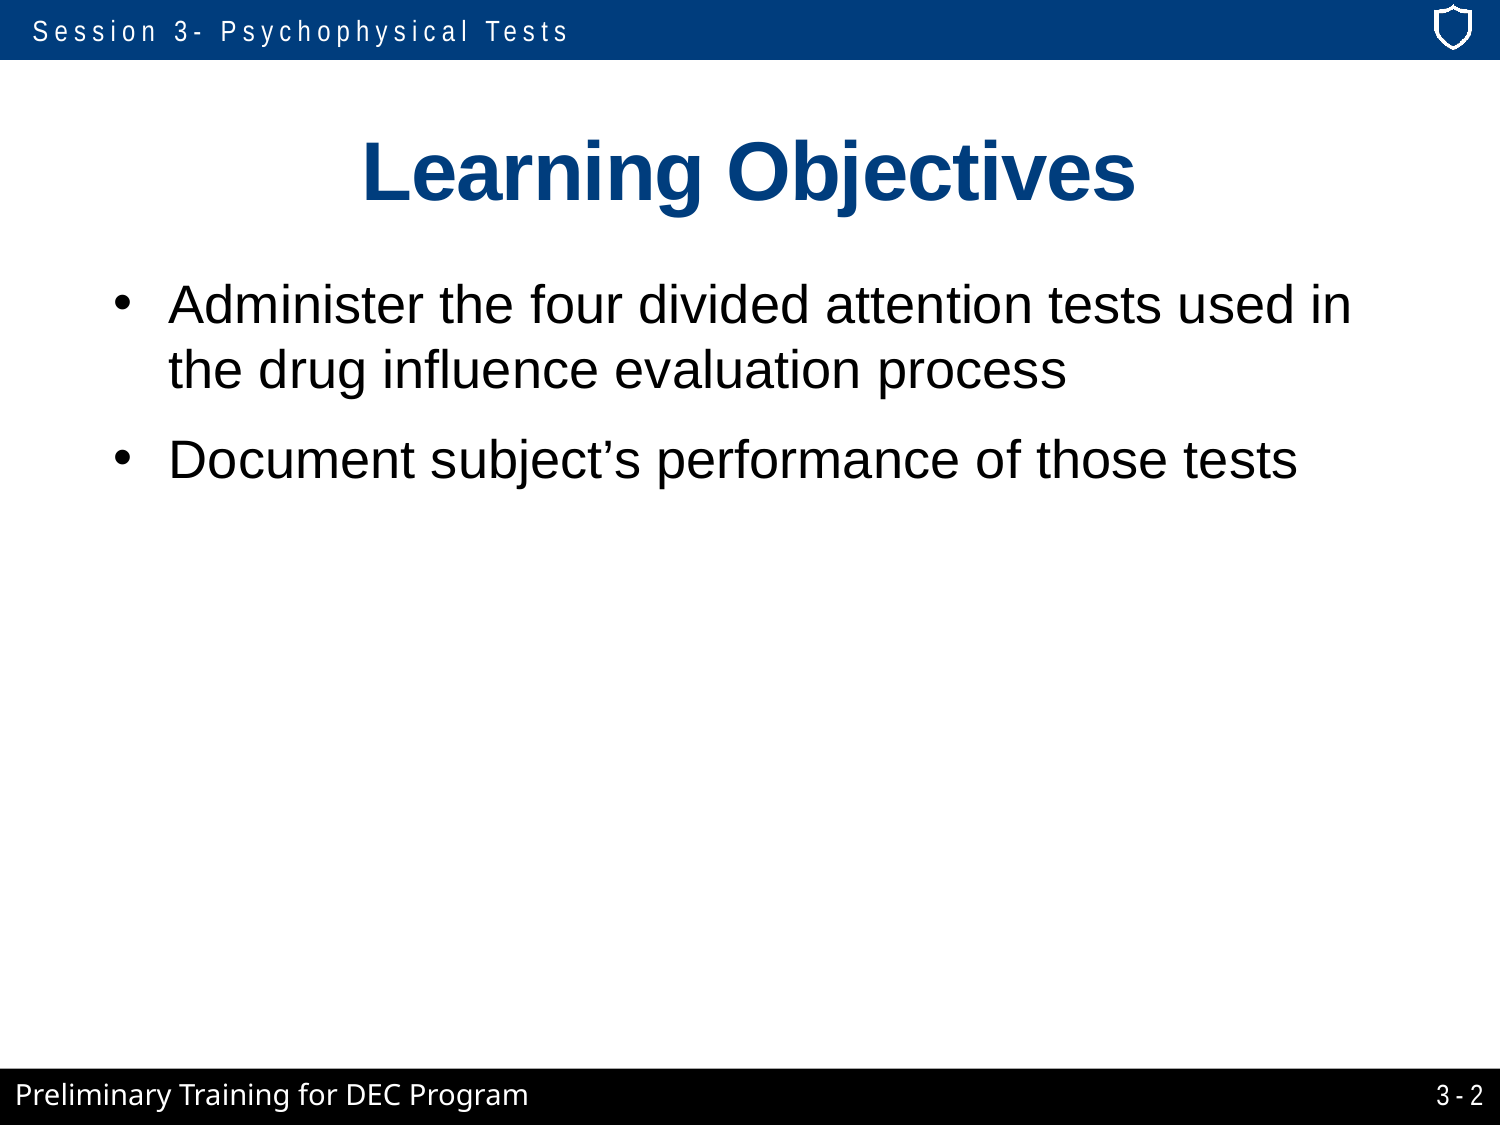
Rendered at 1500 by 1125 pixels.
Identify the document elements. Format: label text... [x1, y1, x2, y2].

text_box [77, 265, 1428, 1007]
title Learning Objectives [75, 75, 1425, 225]
list Administer the four divided attention tests used in the drug influence evaluation process Document subject’s performance of those tests [75, 261, 1425, 1050]
picture [1434, 4, 1472, 50]
slide_number 3-2 [1218, 1063, 1499, 1124]
